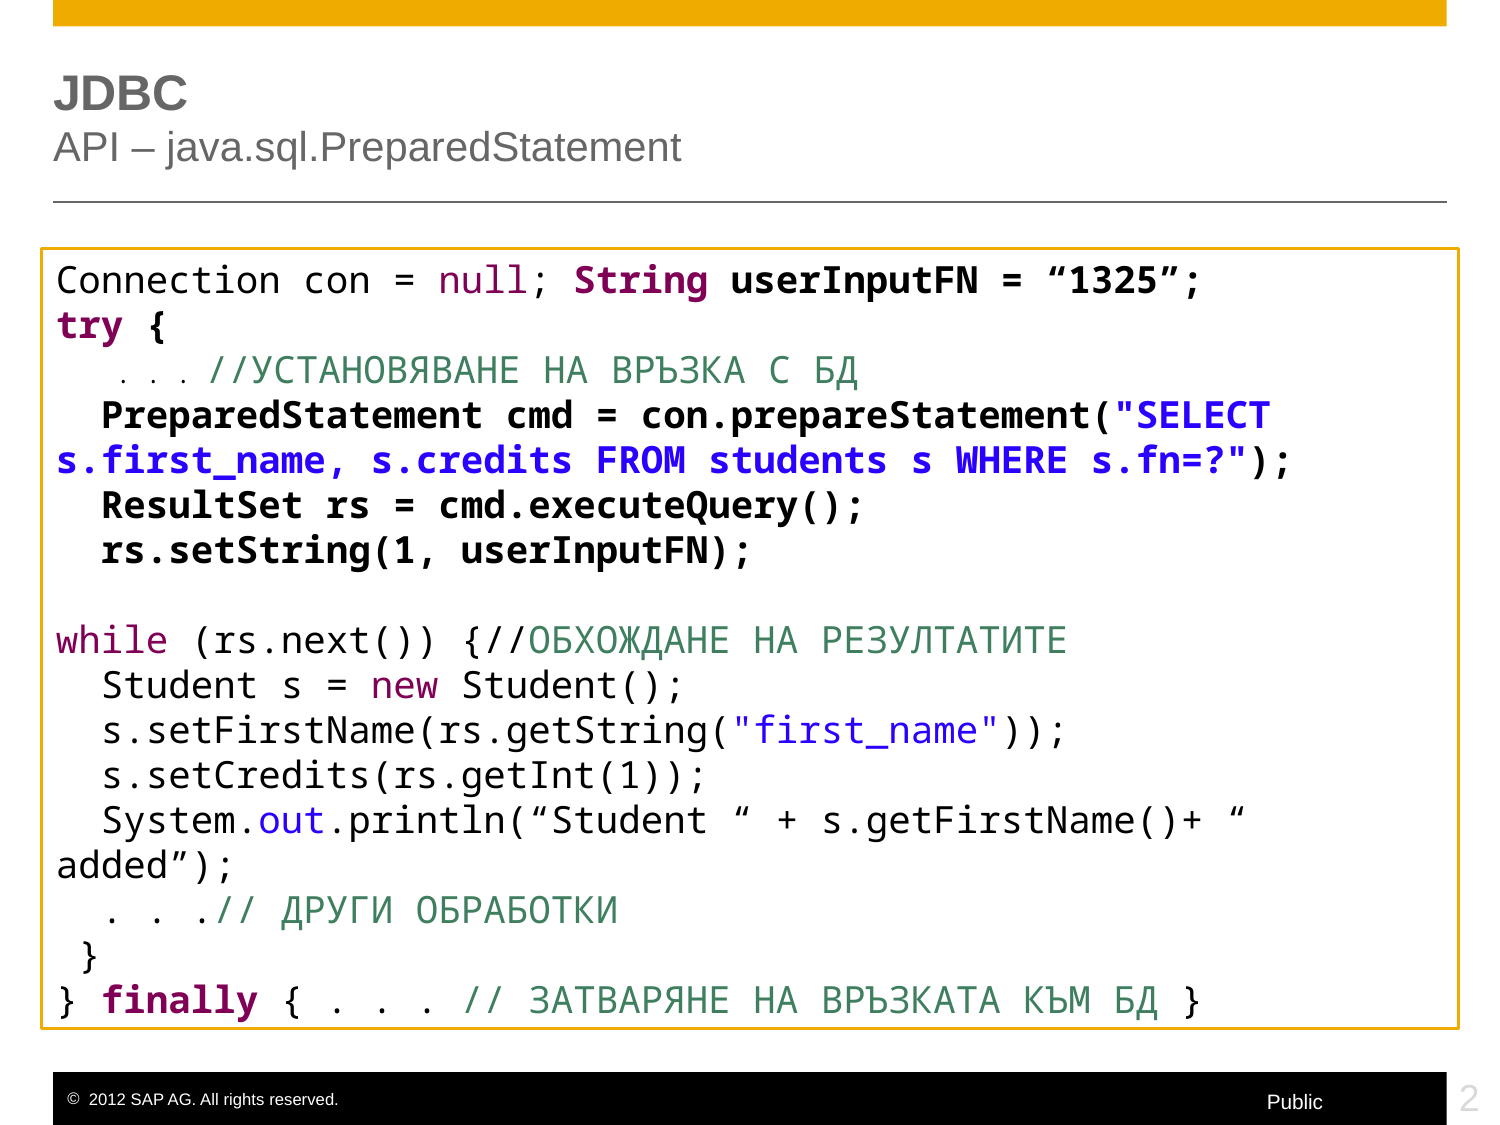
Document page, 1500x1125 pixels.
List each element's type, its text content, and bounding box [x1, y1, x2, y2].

title JDBC API – java.sql.PreparedStatement [53, 53, 1447, 178]
text_box 2 [1458, 1074, 1500, 1120]
text_box Connection con = null; String userInputFN = “1325”; try { . . . //УСТАНОВЯВАНЕ НА ВРЪЗКА С БД PreparedStatement cmd = con.prepareStatement("SELECT s.first_name, s.credits FROM students s WHERE s.fn=?"); ResultSet rs = cmd.executeQuery(); rs.setString(1, userInputFN); while (rs.next()) {//ОБХОЖДАНЕ НА РЕЗУЛТАТИТЕ Student s = new Student(); s.setFirstName(rs.getString("first_name")); s.setCredits(rs.getInt(1)); System.out.println(“Student “ + s.getFirstName()+ “ added”); . . .// ДРУГИ ОБРАБОТКИ } } finally { . . . // ЗАТВАРЯНЕ НА ВРЪЗКАТА КЪМ БД } [40, 247, 1460, 1030]
